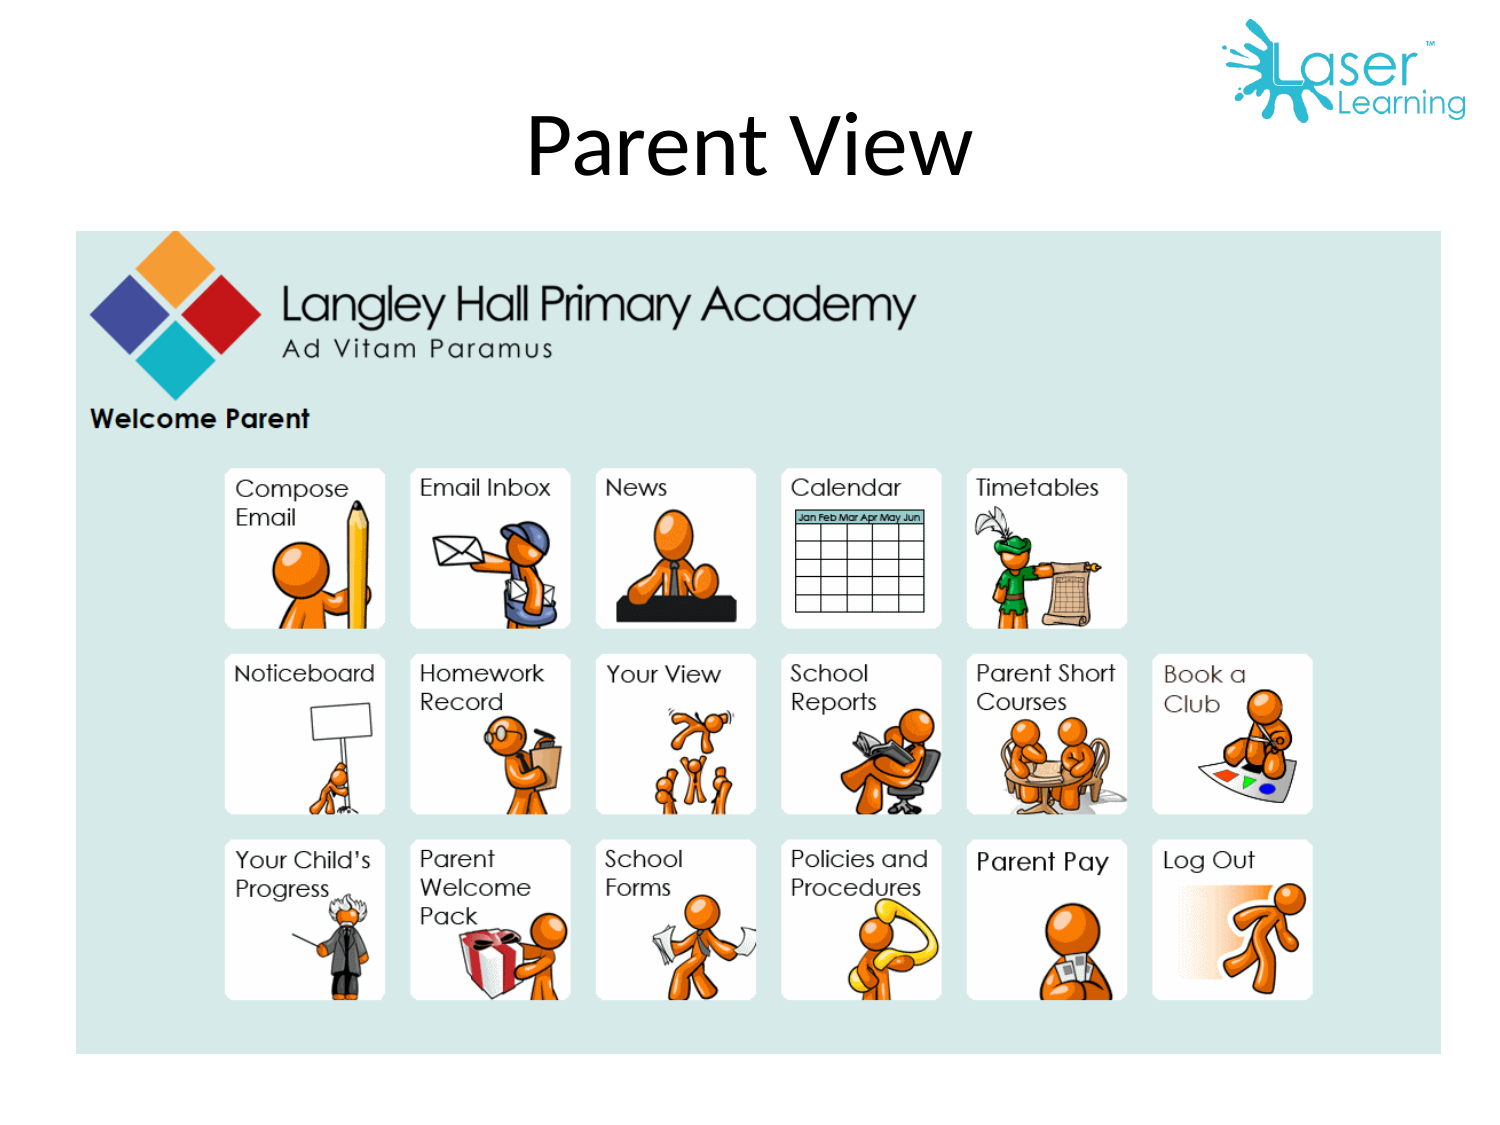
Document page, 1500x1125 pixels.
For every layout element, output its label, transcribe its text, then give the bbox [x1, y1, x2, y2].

title Parent View [75, 45, 1425, 231]
picture [1222, 19, 1465, 123]
picture [76, 231, 1442, 1054]
